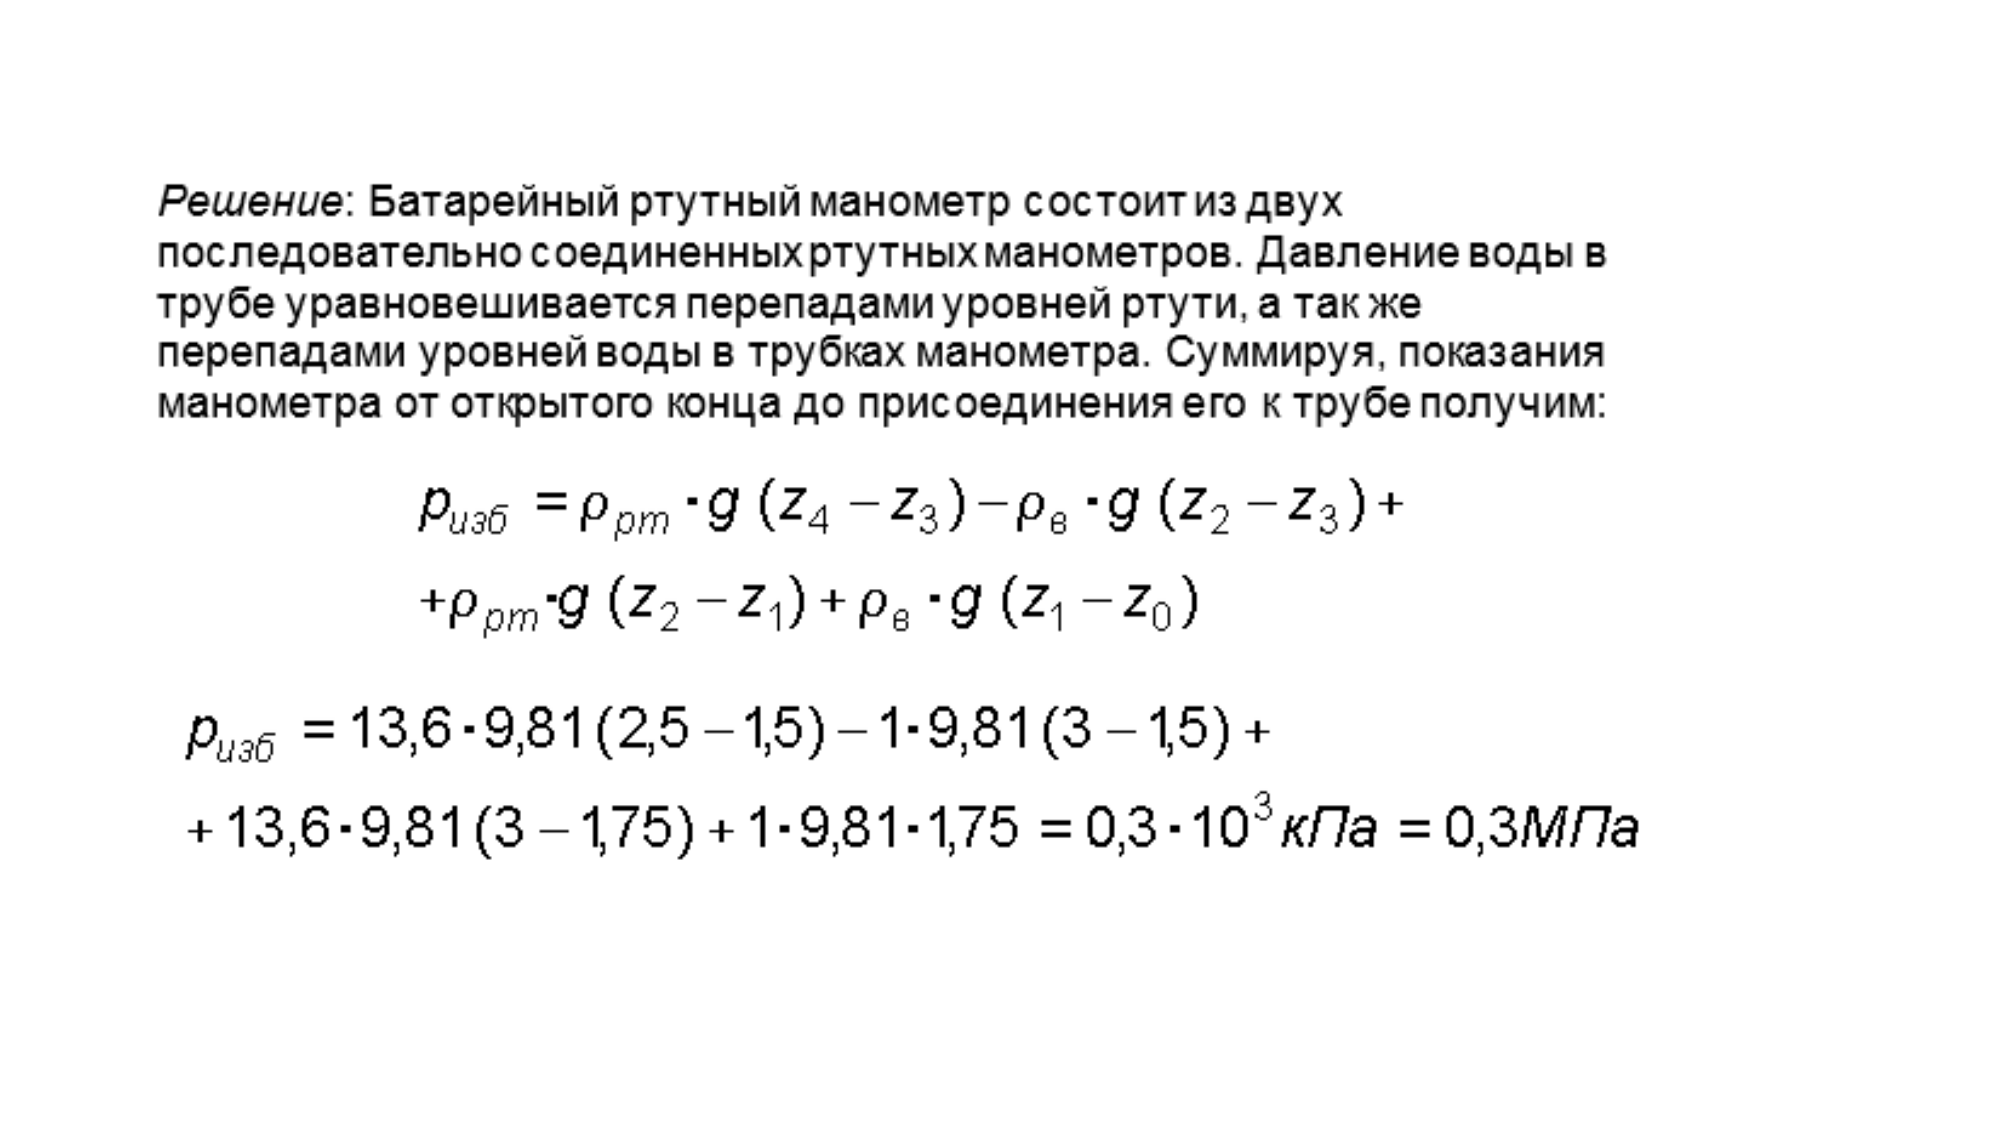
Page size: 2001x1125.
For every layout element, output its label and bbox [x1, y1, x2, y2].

picture [133, 156, 1697, 889]
